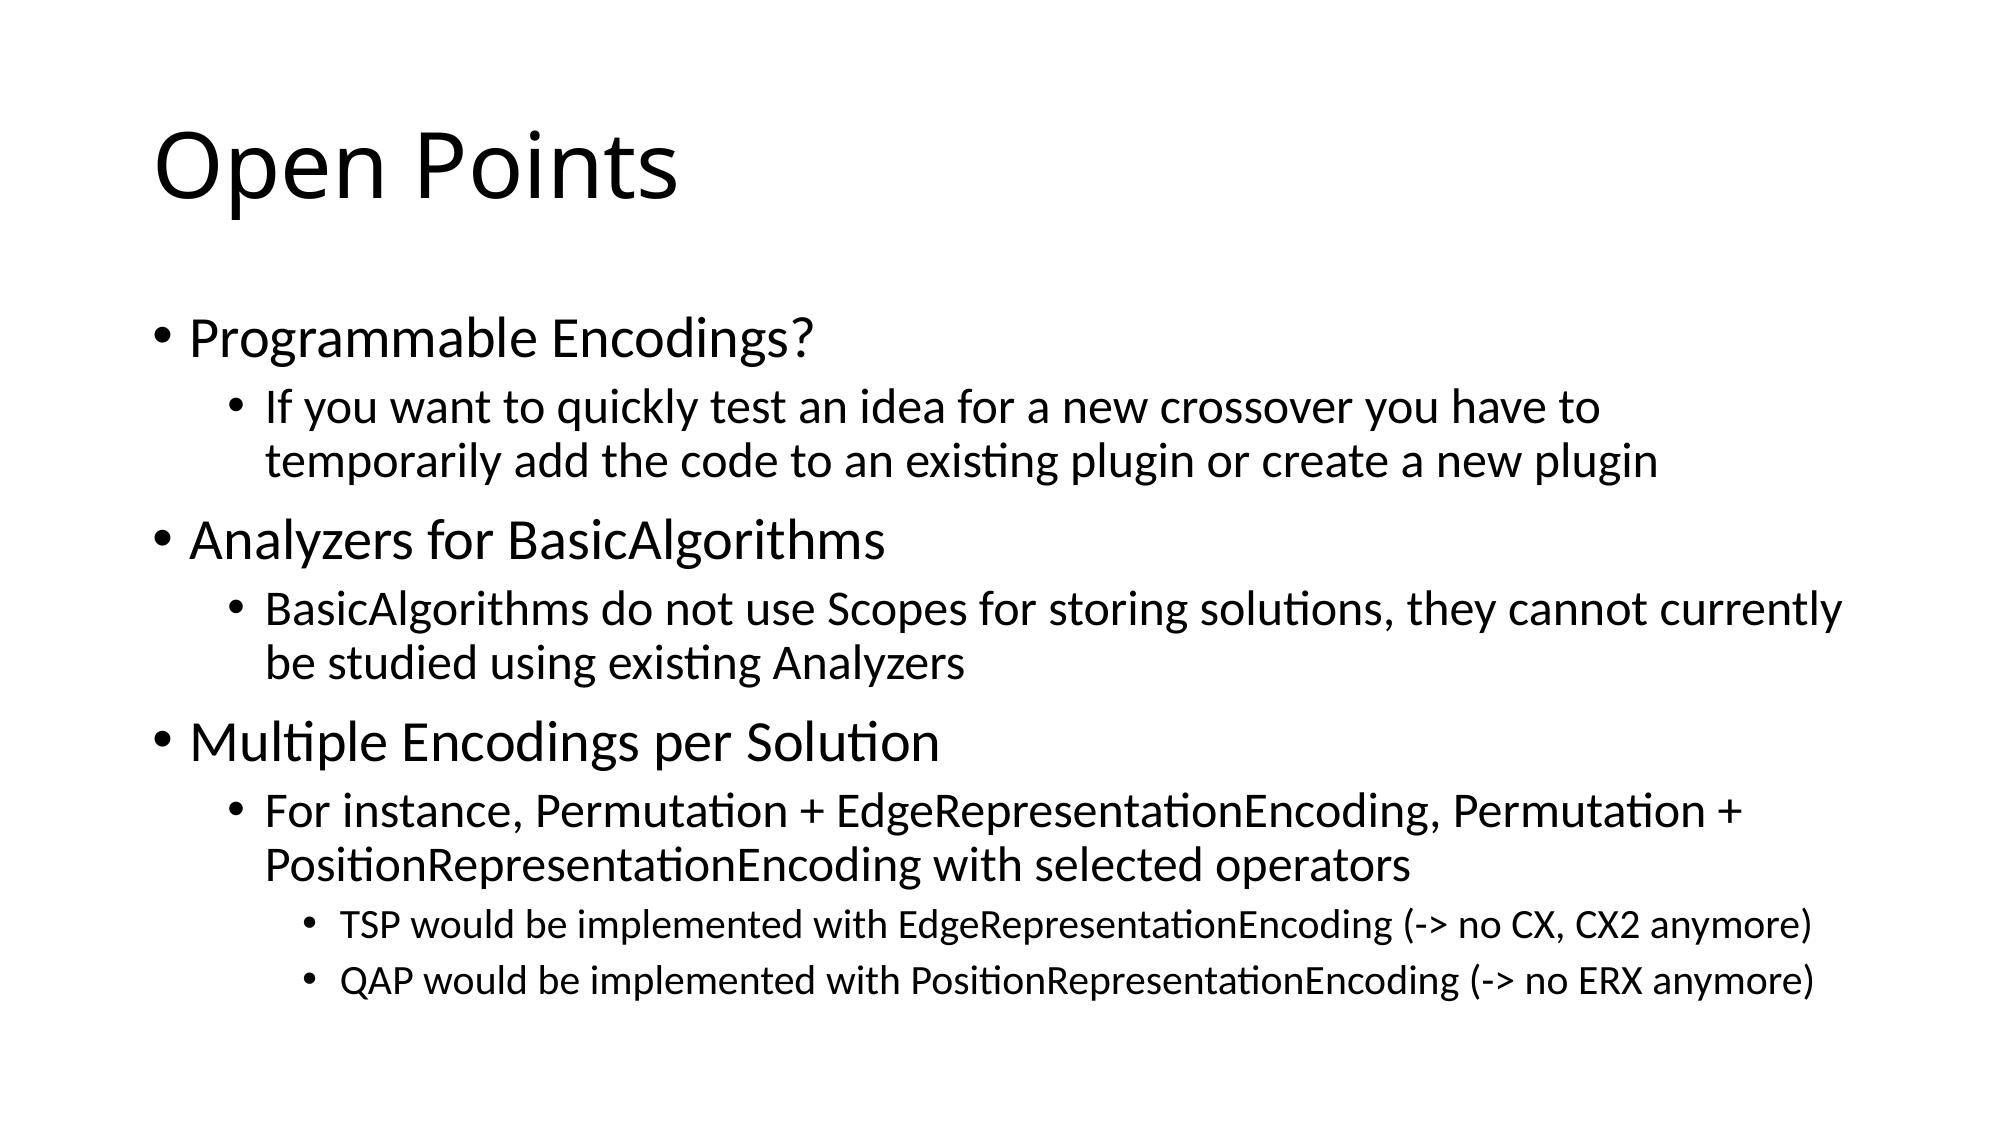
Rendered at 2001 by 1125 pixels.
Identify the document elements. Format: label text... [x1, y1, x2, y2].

list Programmable Encodings? If you want to quickly test an idea for a new crossover you have to temporarily add the code to an existing plugin or create a new plugin Analyzers for BasicAlgorithms BasicAlgorithms do not use Scopes for storing solutions, they cannot currently be studied using existing Analyzers Multiple Encodings per Solution For instance, Permutation + EdgeRepresentationEncoding, Permutation + PositionRepresentationEncoding with selected operators TSP would be implemented with EdgeRepresentationEncoding (-> no CX, CX2 anymore) QAP would be implemented with PositionRepresentationEncoding (-> no ERX anymore) [137, 299, 1863, 1014]
title Open Points [137, 59, 1863, 278]
